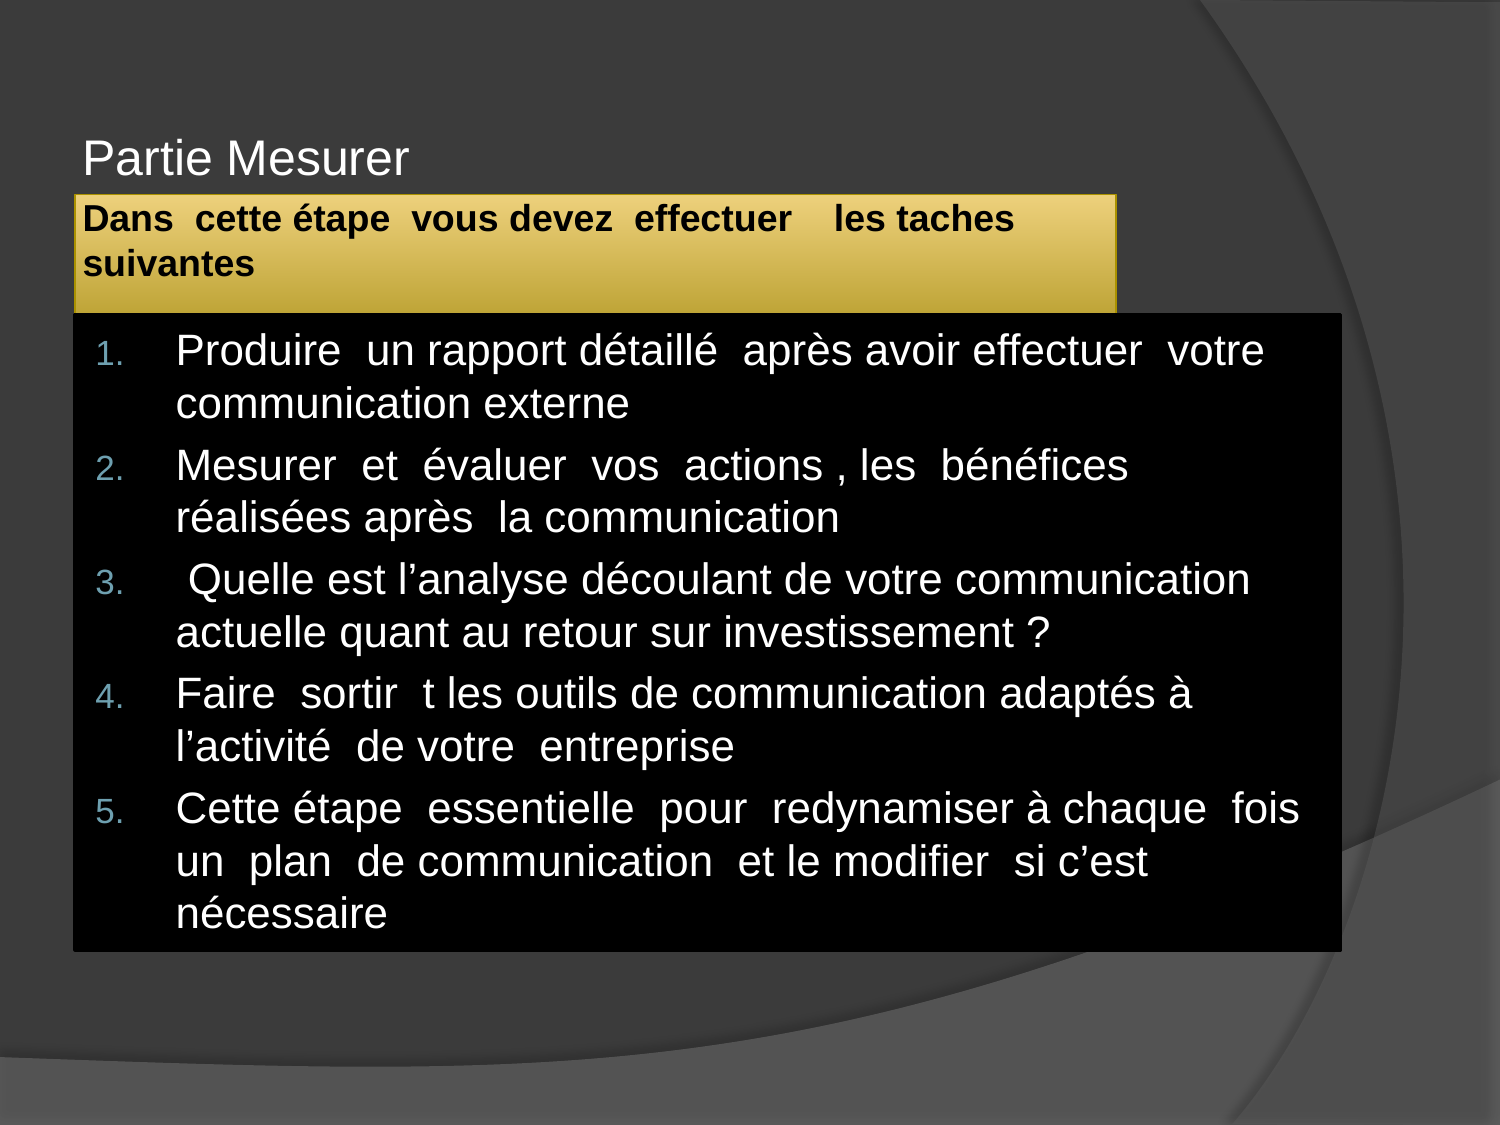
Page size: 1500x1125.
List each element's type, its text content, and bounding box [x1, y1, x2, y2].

list Produire un rapport détaillé après avoir effectuer votre communication externe Mesurer et évaluer vos actions , les bénéfices réalisées après la communication Quelle est l’analyse découlant de votre communication actuelle quant au retour sur investissement ? Faire sortir t les outils de communication adaptés à l’activité de votre entreprise Cette étape essentielle pour redynamiser à chaque fois un plan de communication et le modifier si c’est nécessaire [73, 313, 1342, 952]
list Partie Mesurer [75, 35, 525, 186]
title Dans cette étape vous devez effectuer les taches suivantes [74, 194, 1117, 313]
